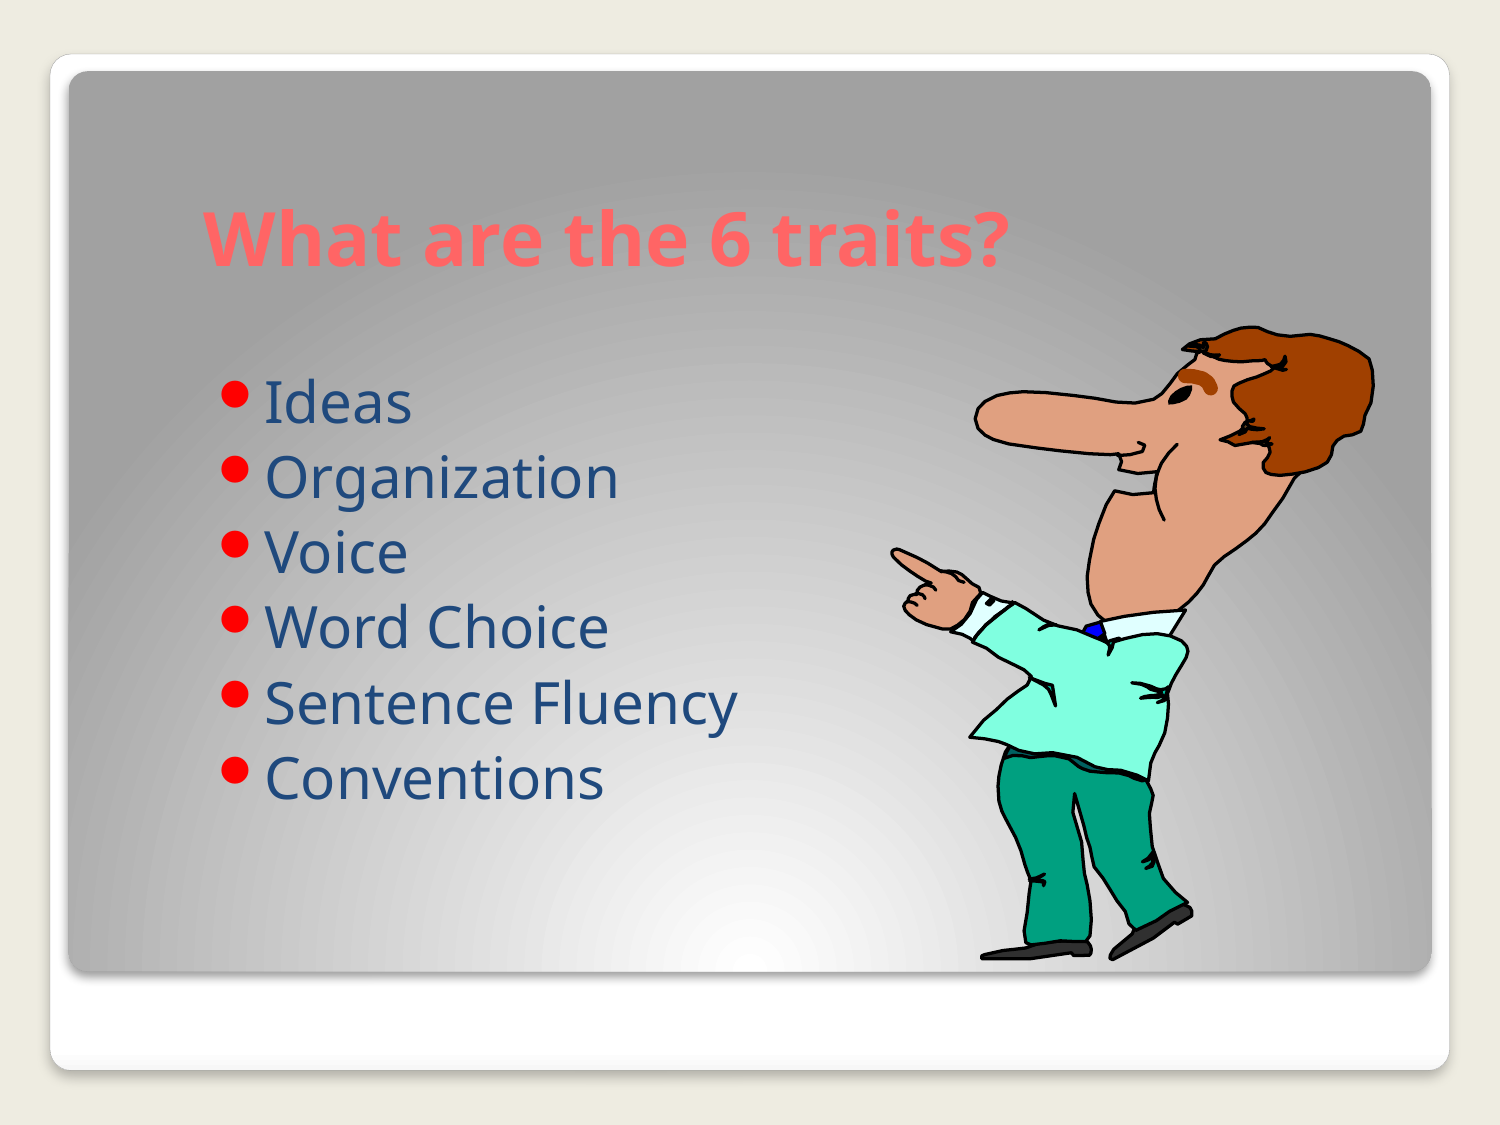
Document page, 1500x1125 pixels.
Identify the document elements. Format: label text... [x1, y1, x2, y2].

title What are the 6 traits? [188, 101, 1468, 289]
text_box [887, 324, 1379, 963]
list Ideas Organization Voice Word Choice Sentence Fluency Conventions [187, 350, 813, 1025]
